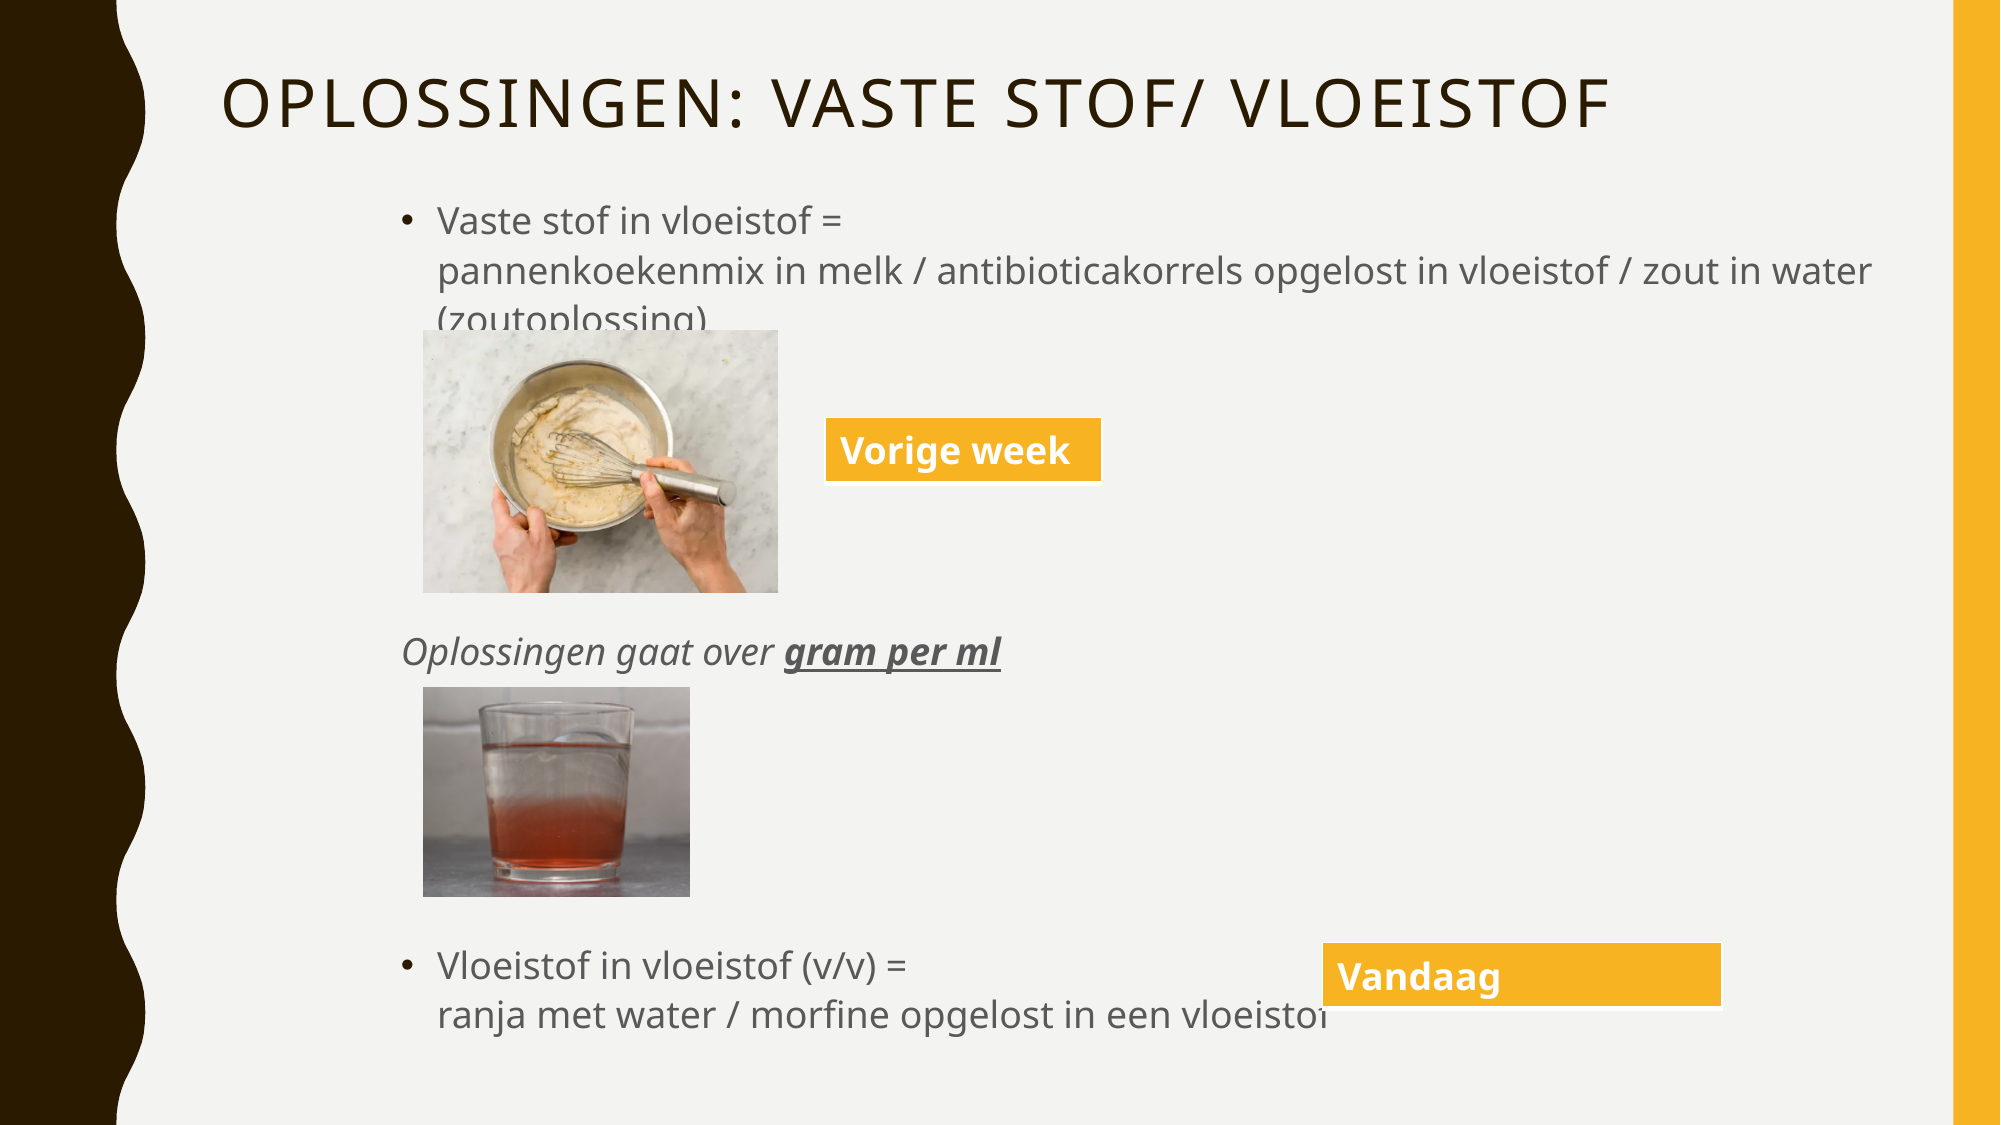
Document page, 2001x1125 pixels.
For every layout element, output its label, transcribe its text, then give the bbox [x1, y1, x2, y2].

table_header Vorige week [826, 418, 1101, 481]
table_header Vandaag [1323, 943, 1721, 1006]
title Oplossingen: Vaste stof/ vloeistof [205, 62, 1875, 308]
picture [423, 330, 778, 593]
picture [423, 687, 690, 897]
list Vaste stof in vloeistof = pannenkoekenmix in melk / antibioticakorrels opgelost in vloeistof / zout in water (zoutoplossing) Oplossingen gaat over gram per ml Vloeistof in vloeistof (v/v) = ranja met water / morfine opgelost in een vloeistof [385, 185, 1943, 1094]
